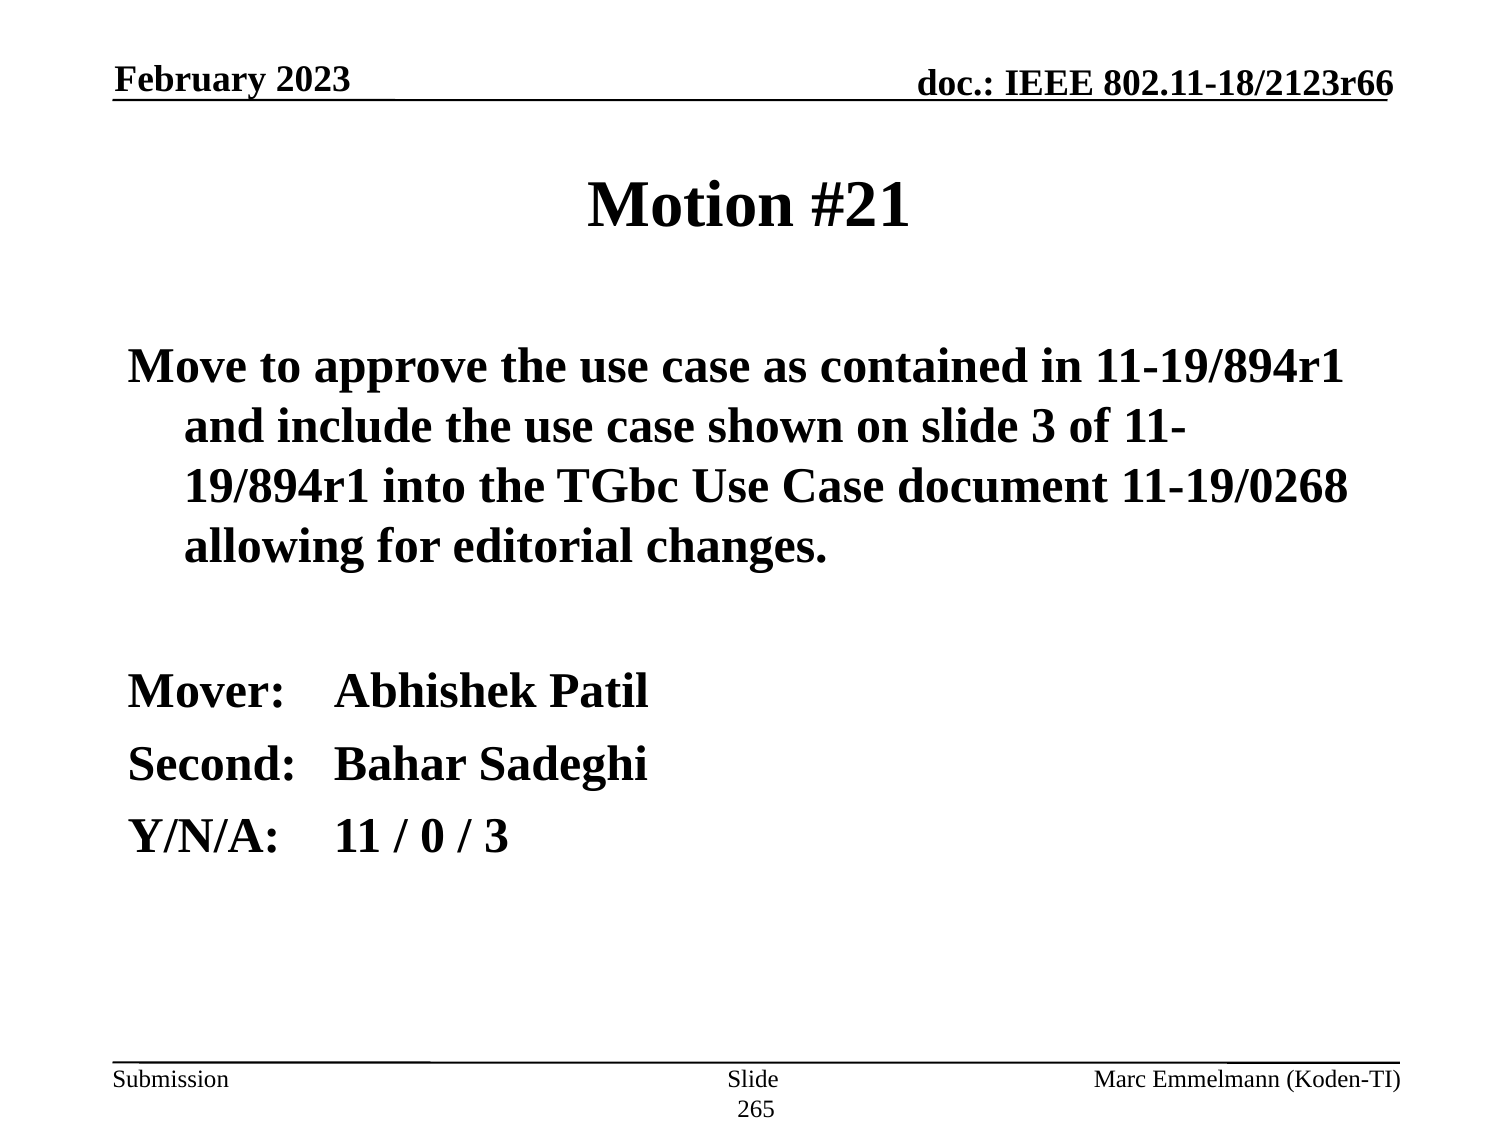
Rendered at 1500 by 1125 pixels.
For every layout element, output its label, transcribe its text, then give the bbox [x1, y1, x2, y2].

footer Marc Emmelmann (Koden-TI) [878, 1061, 1402, 1093]
slide_number Slide 265 [712, 1061, 800, 1123]
list Move to approve the use case as contained in 11-19/894r1 and include the use case shown on slide 3 of 11-19/894r1 into the TGbc Use Case document 11-19/0268 allowing for editorial changes. Mover: Abhishek Patil Second: Bahar Sadeghi Y/N/A: 11 / 0 / 3 [112, 324, 1388, 1000]
title Motion #21 [112, 112, 1388, 288]
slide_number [114, 54, 423, 100]
